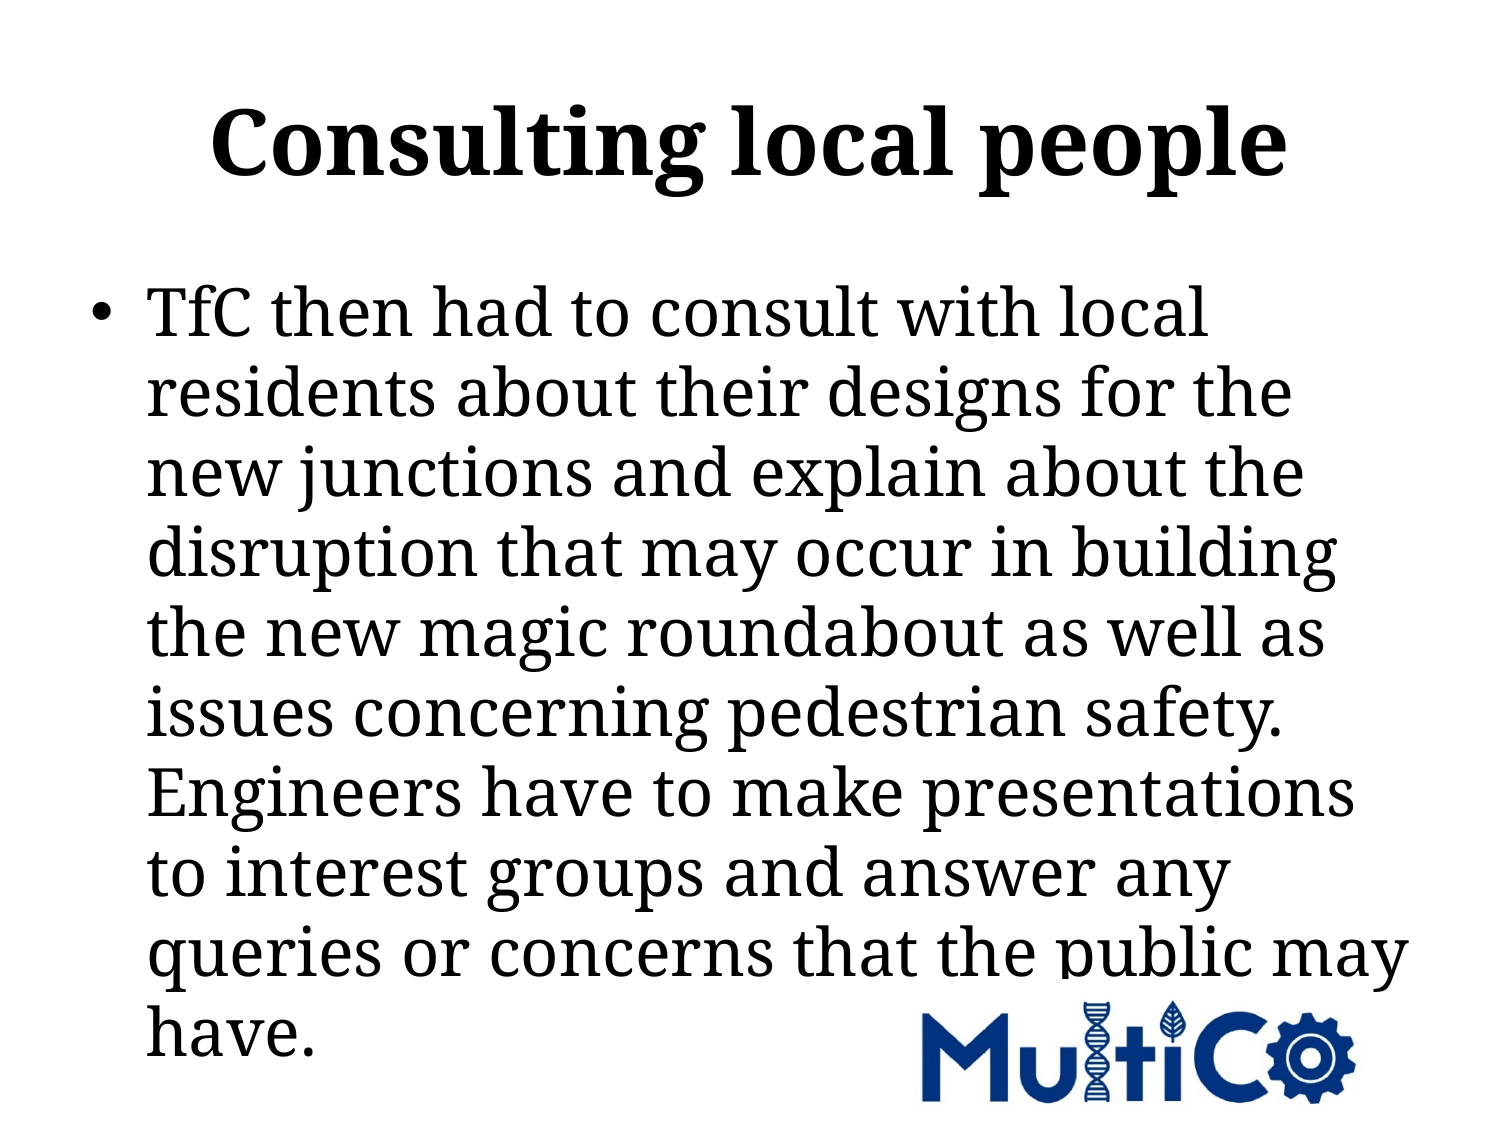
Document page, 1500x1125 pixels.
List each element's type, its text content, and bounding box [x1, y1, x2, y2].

picture [906, 979, 1373, 1125]
title Consulting local people [75, 45, 1425, 233]
list TfC then had to consult with local residents about their designs for the new junctions and explain about the disruption that may occur in building the new magic roundabout as well as issues concerning pedestrian safety. Engineers have to make presentations to interest groups and answer any queries or concerns that the public may have. [75, 262, 1425, 1005]
